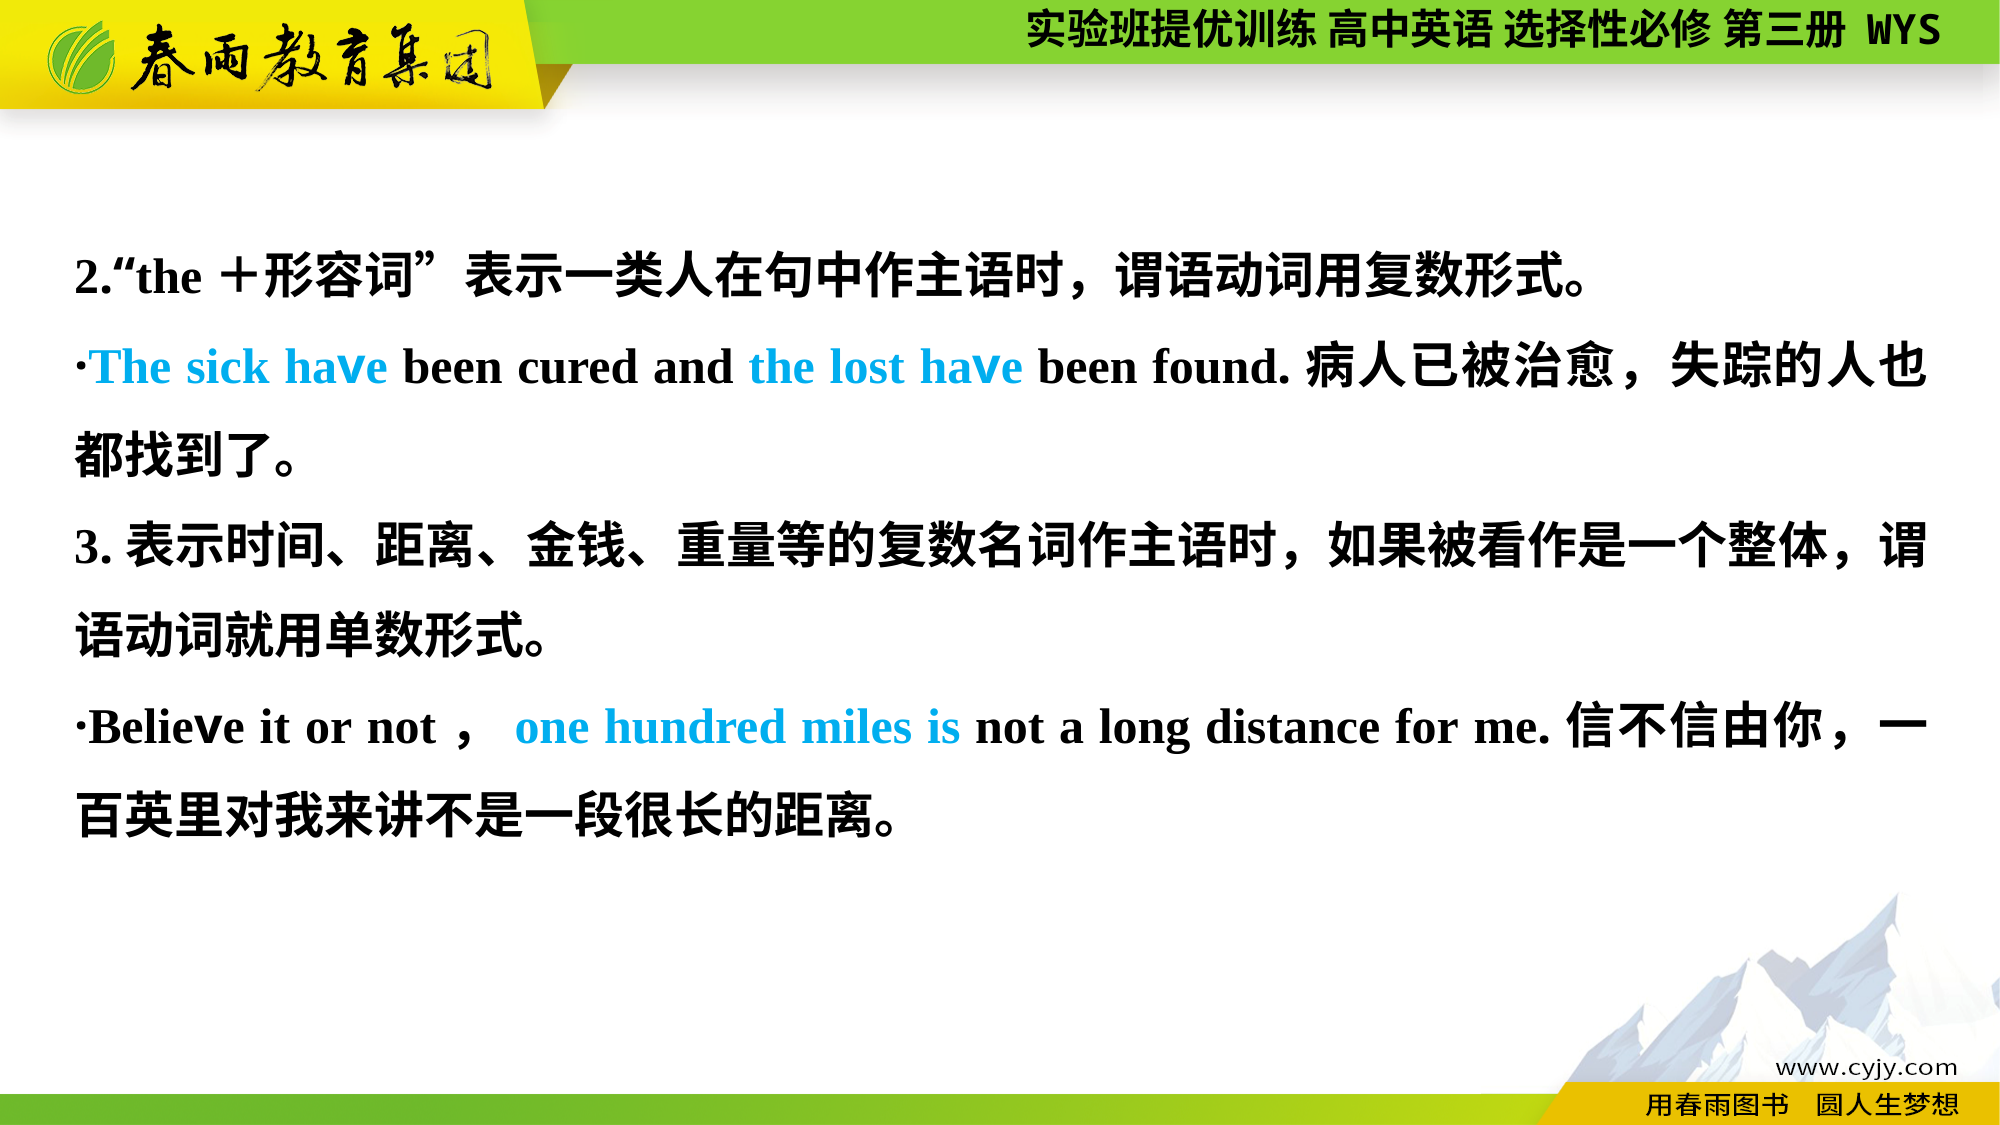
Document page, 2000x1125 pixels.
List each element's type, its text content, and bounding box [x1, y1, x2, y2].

list 2.“the＋形容词”表示一类人在句中作主语时，谓语动词用复数形式。 ·The sick have been cured and the lost have been found.病人已被治愈，失踪的人也都找到了。 3.表示时间、距离、金钱、重量等的复数名词作主语时，如果被看作是一个整体，谓语动词就用单数形式。 ·Believe it or not，one hundred miles is not a long distance for me.信不信由你，一百英里对我来讲不是一段很长的距离。 [59, 206, 1944, 858]
picture [0, 0, 2000, 1125]
